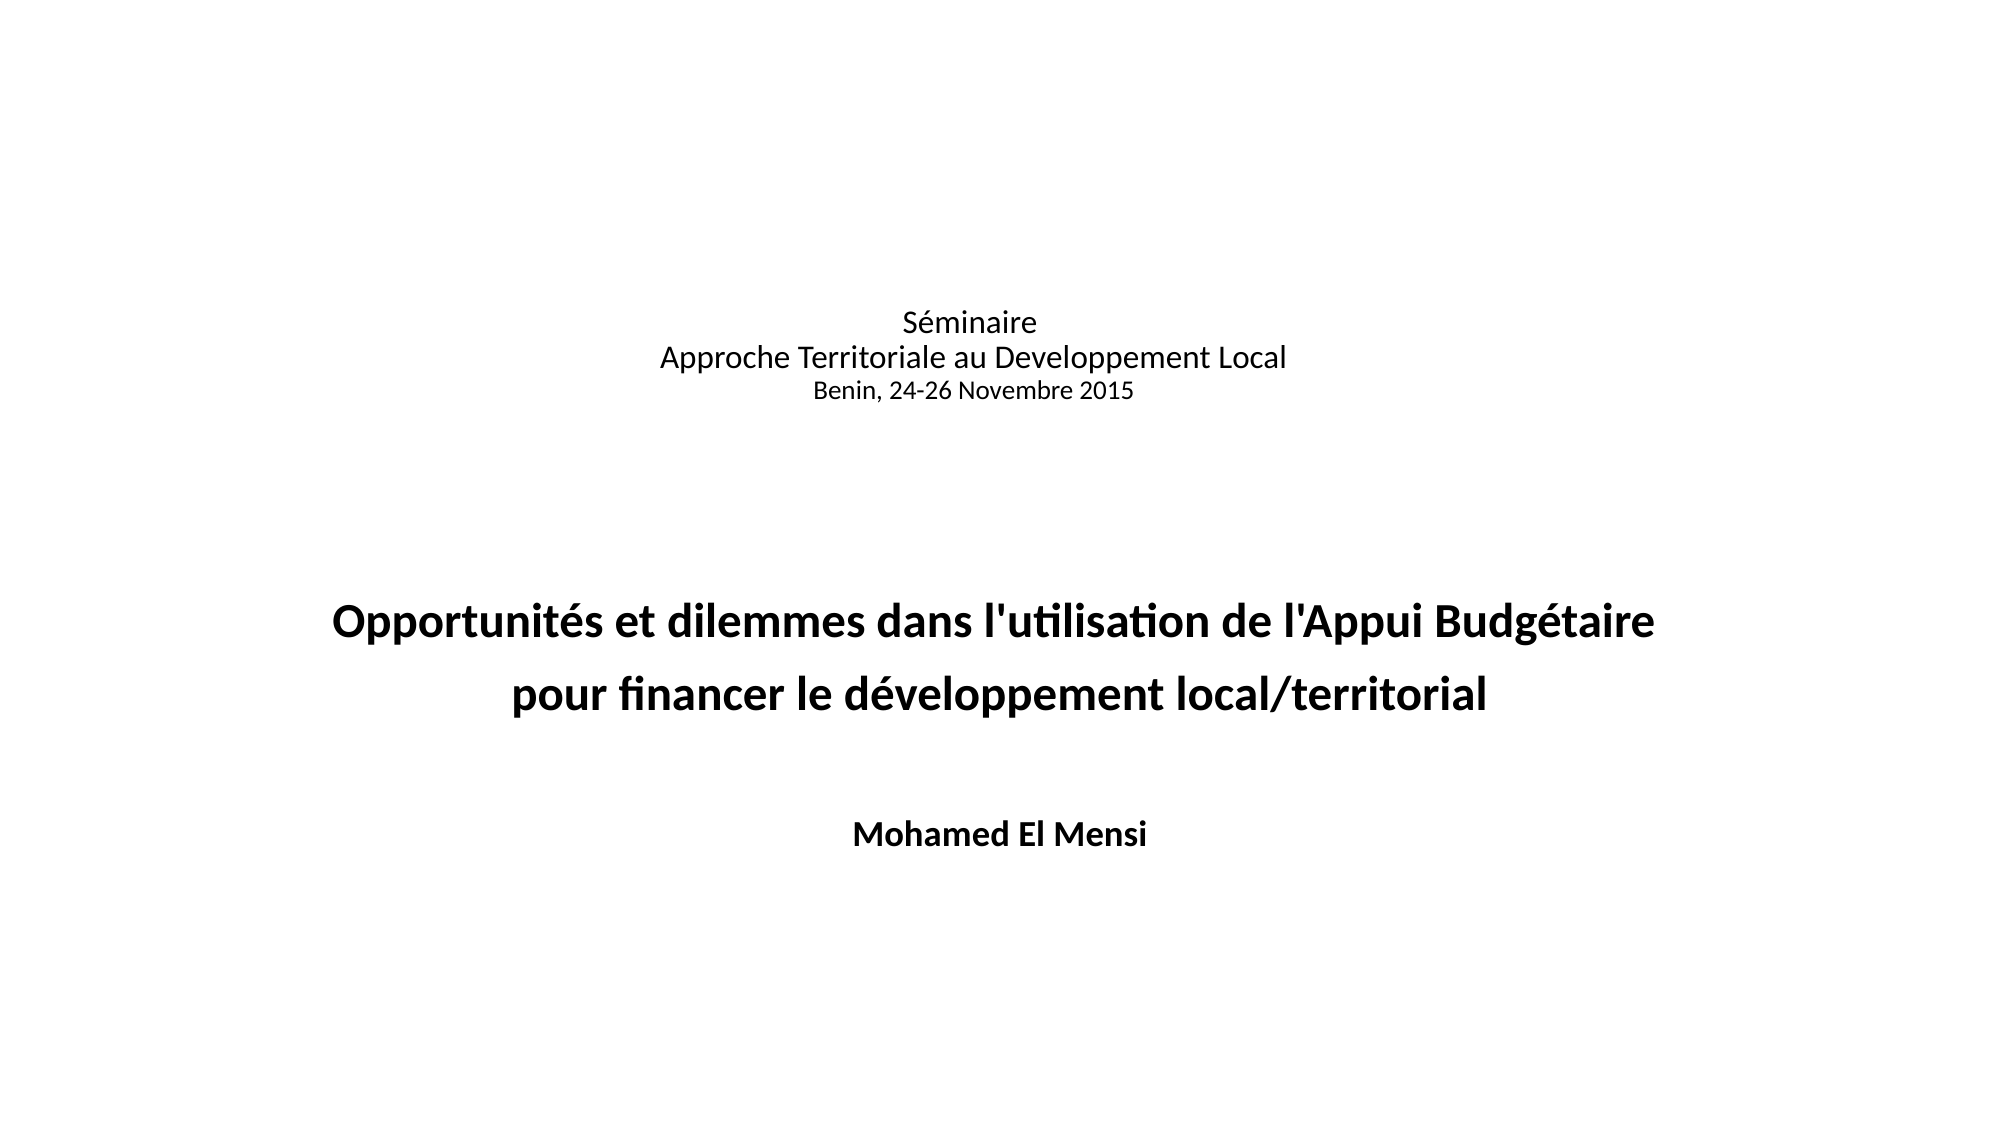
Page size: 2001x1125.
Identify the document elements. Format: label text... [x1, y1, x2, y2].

subtitle Opportunités et dilemmes dans l'utilisation de l'Appui Budgétaire pour financer le développement local/territorial Mohamed El Mensi [249, 587, 1750, 863]
title Séminaire Approche Territoriale au Developpement Local Benin, 24-26 Novembre 2015 [249, 184, 1699, 537]
